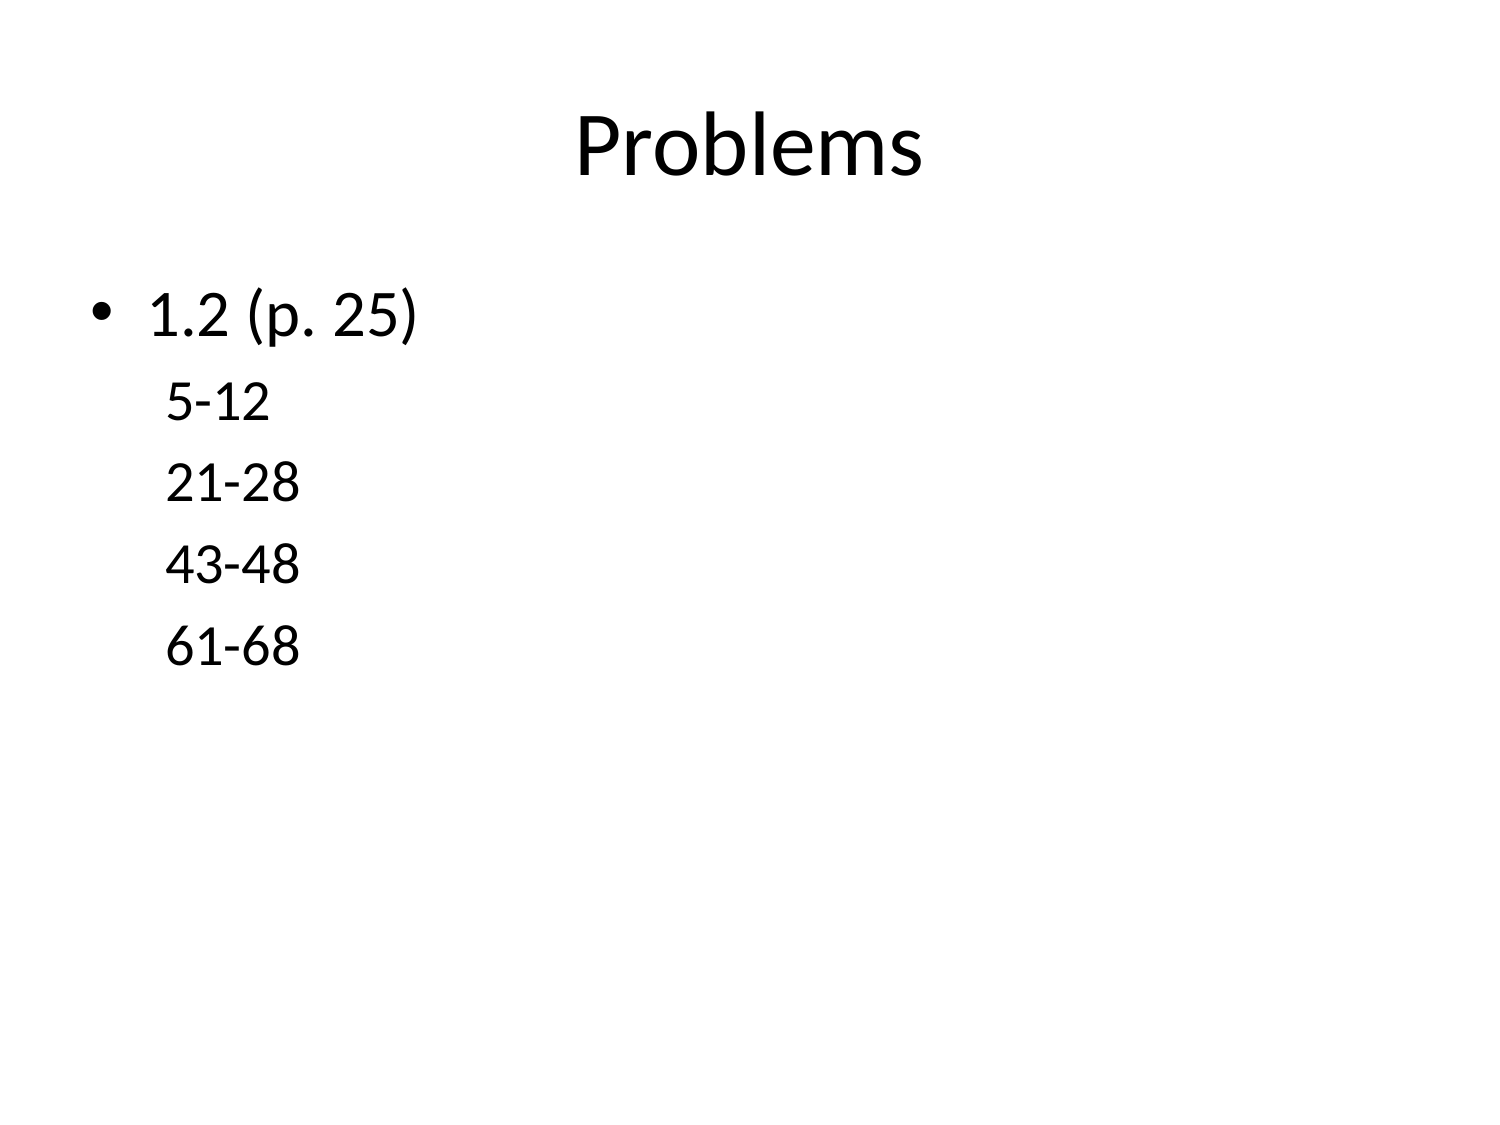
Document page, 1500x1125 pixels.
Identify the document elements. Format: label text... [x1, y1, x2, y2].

list 1.2 (p. 25) 5-12 21-28 43-48 61-68 [75, 262, 1425, 1005]
title Problems [75, 45, 1425, 233]
